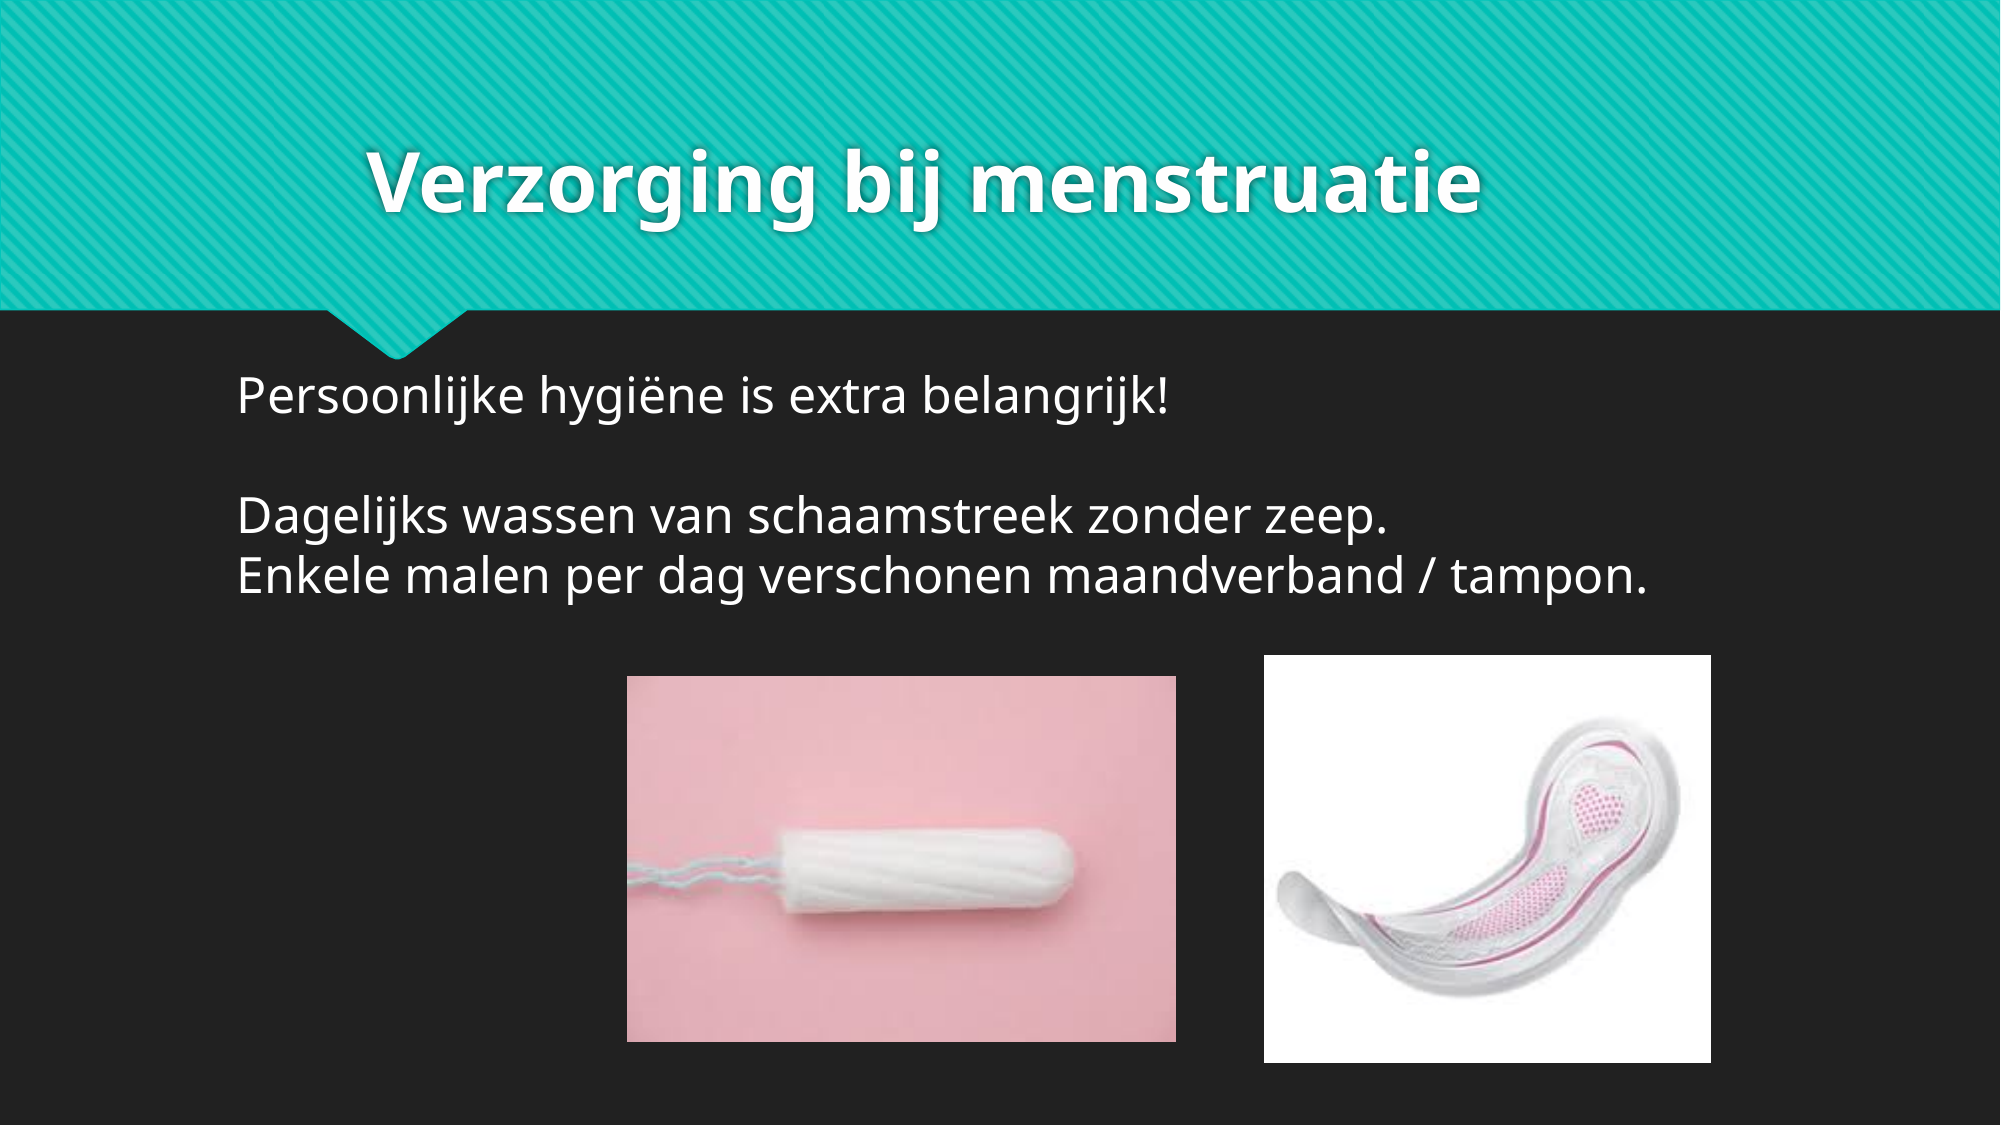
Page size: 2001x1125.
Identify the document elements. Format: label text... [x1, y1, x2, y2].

title Verzorging bij menstruatie [351, 41, 1619, 237]
text_box Persoonlijke hygiëne is extra belangrijk! Dagelijks wassen van schaamstreek zonder zeep. Enkele malen per dag verschonen maandverband / tampon. [222, 356, 1785, 657]
picture [626, 676, 1176, 1042]
picture [1263, 655, 1711, 1063]
